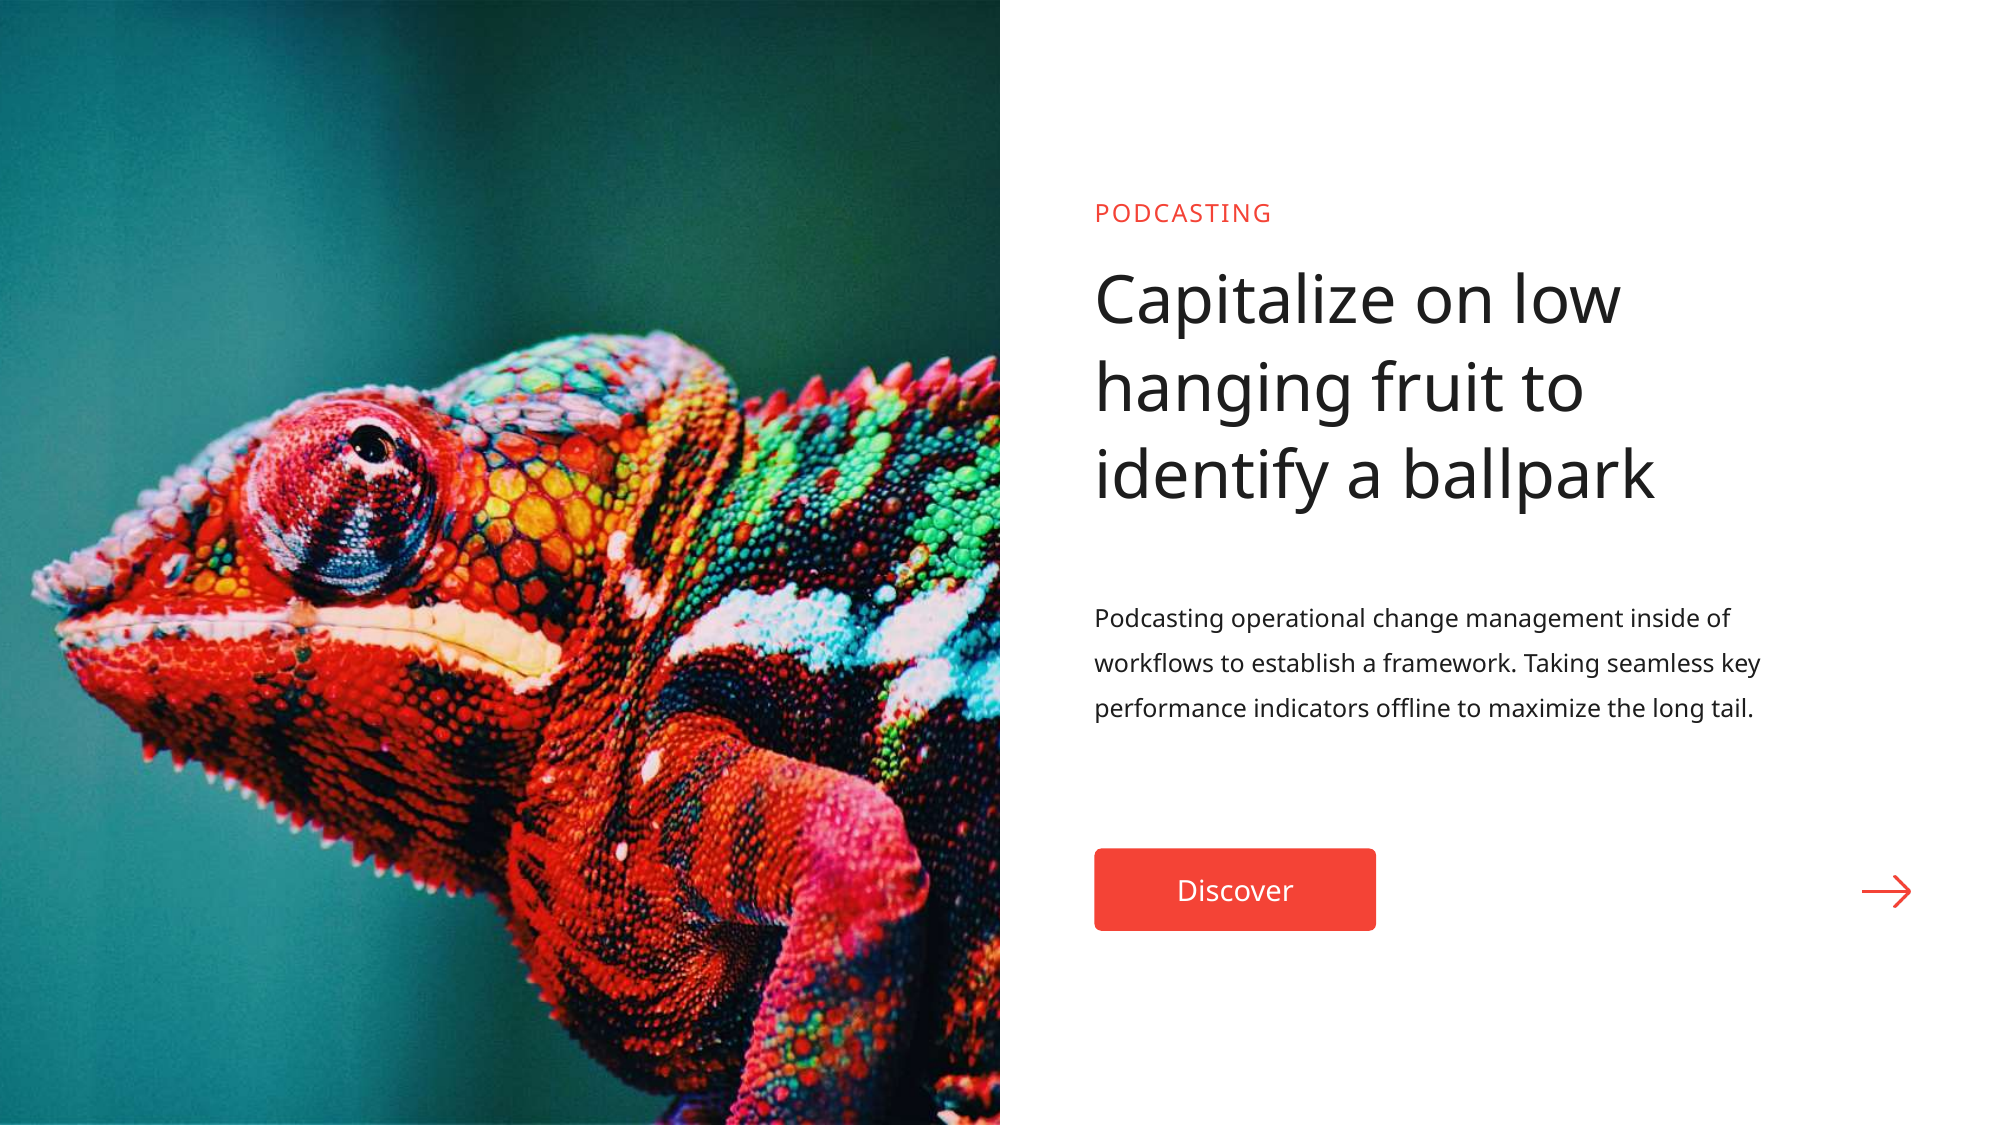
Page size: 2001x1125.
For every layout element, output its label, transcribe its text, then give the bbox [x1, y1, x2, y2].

text_box [1093, 847, 1378, 932]
text_box Podcasting operational change management inside of workflows to establish a framework. Taking seamless key performance indicators offline to maximize the long tail. [1094, 587, 1764, 723]
text_box PODCASTING [1094, 191, 1392, 228]
picture [1860, 864, 1911, 915]
picture [0, 0, 1000, 1125]
text_box Capitalize on low hanging fruit to identify a ballpark [1094, 248, 1764, 513]
text_box [1855, 854, 1916, 932]
